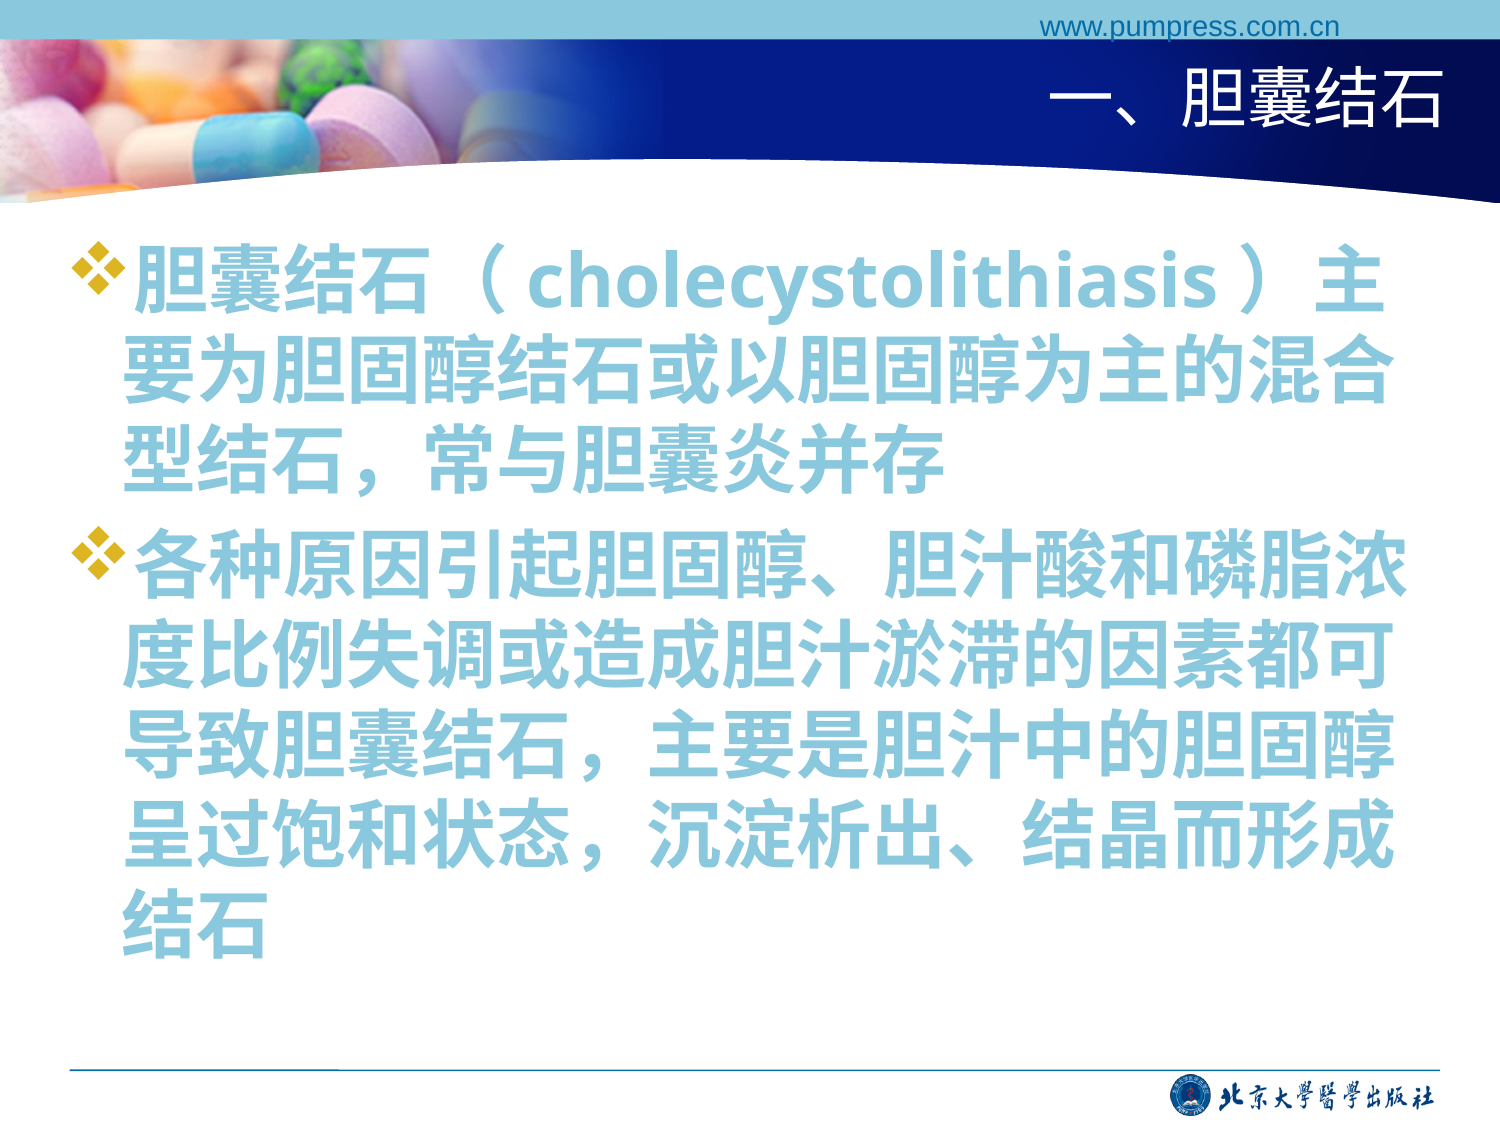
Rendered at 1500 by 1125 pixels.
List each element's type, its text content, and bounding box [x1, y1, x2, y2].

picture [0, 40, 1500, 203]
title 一、胆囊结石 [137, 49, 1463, 143]
list 胆囊结石（cholecystolithiasis）主要为胆固醇结石或以胆固醇为主的混合型结石，常与胆囊炎并存 各种原因引起胆固醇、胆汁酸和磷脂浓度比例失调或造成胆汁淤滞的因素都可导致胆囊结石，主要是胆汁中的胆固醇呈过饱和状态，沉淀析出、结晶而形成结石 [49, 224, 1463, 1026]
picture [1170, 1074, 1436, 1118]
slide_number www.pumpress.com.cn [1025, 0, 1463, 38]
